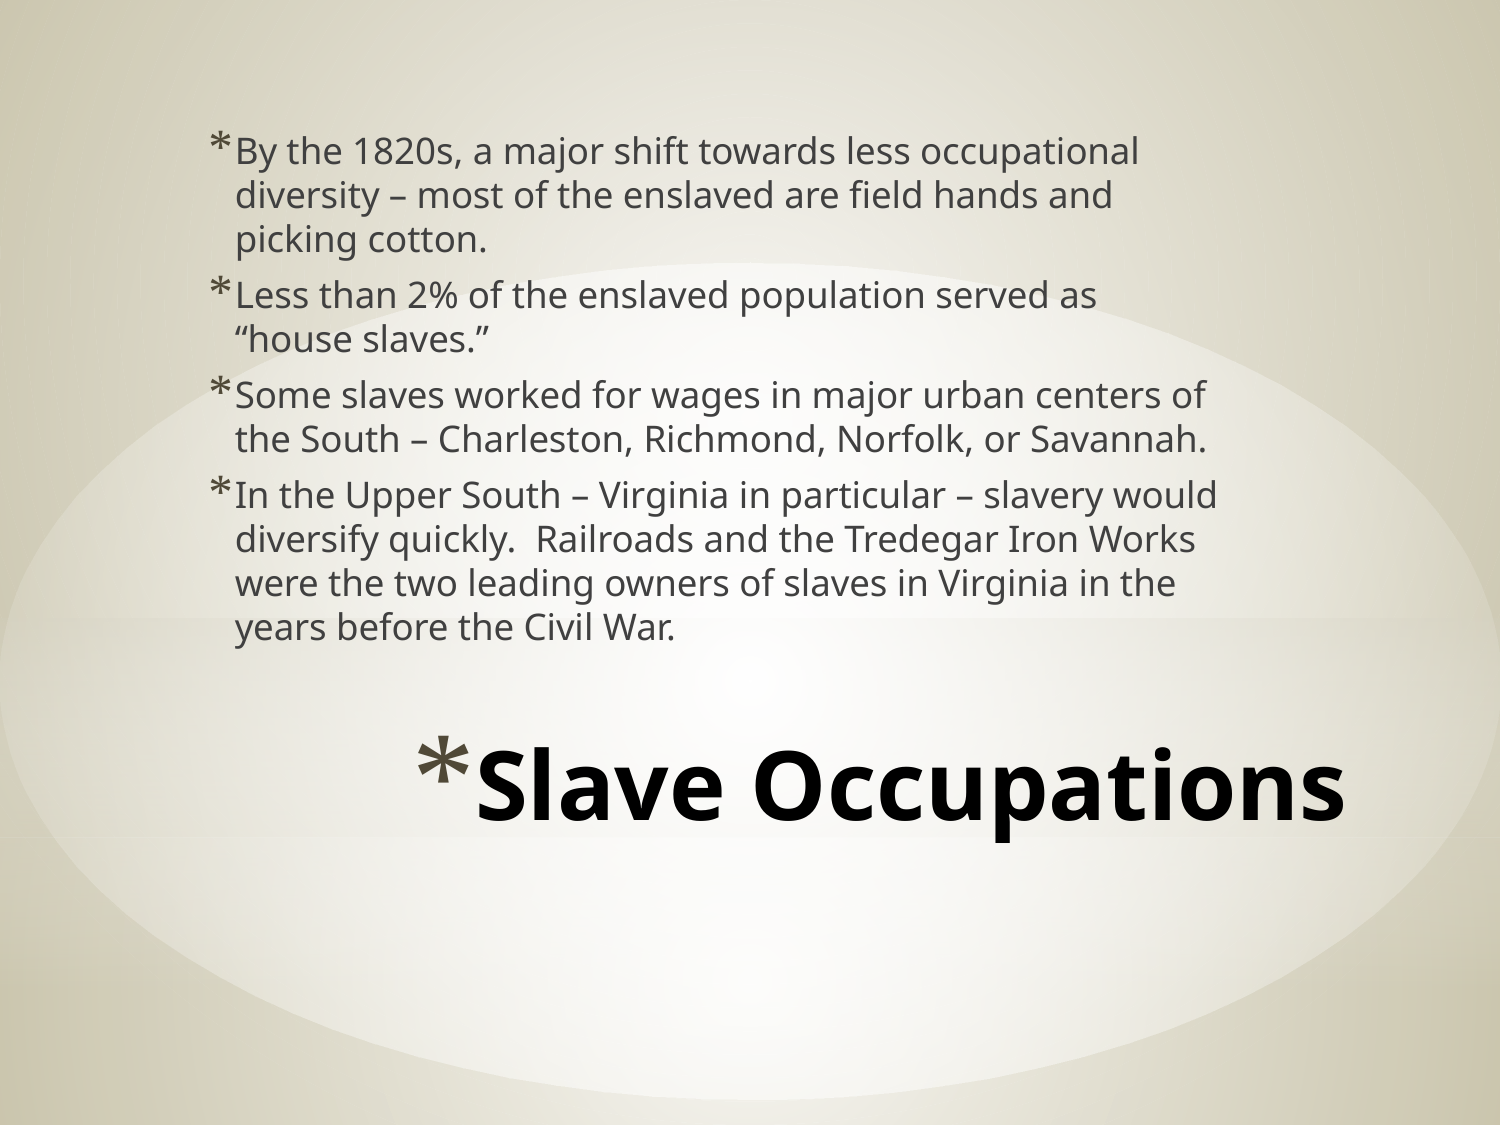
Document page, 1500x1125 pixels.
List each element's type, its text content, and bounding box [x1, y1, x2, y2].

list By the 1820s, a major shift towards less occupational diversity – most of the enslaved are field hands and picking cotton. Less than 2% of the enslaved population served as “house slaves.” Some slaves worked for wages in major urban centers of the South – Charleston, Richmond, Norfolk, or Savannah. In the Upper South – Virginia in particular – slavery would diversify quickly. Railroads and the Tredegar Iron Works were the two leading owners of slaves in Virginia in the years before the Civil War. [187, 120, 1238, 690]
title Slave Occupations [294, 717, 1363, 905]
